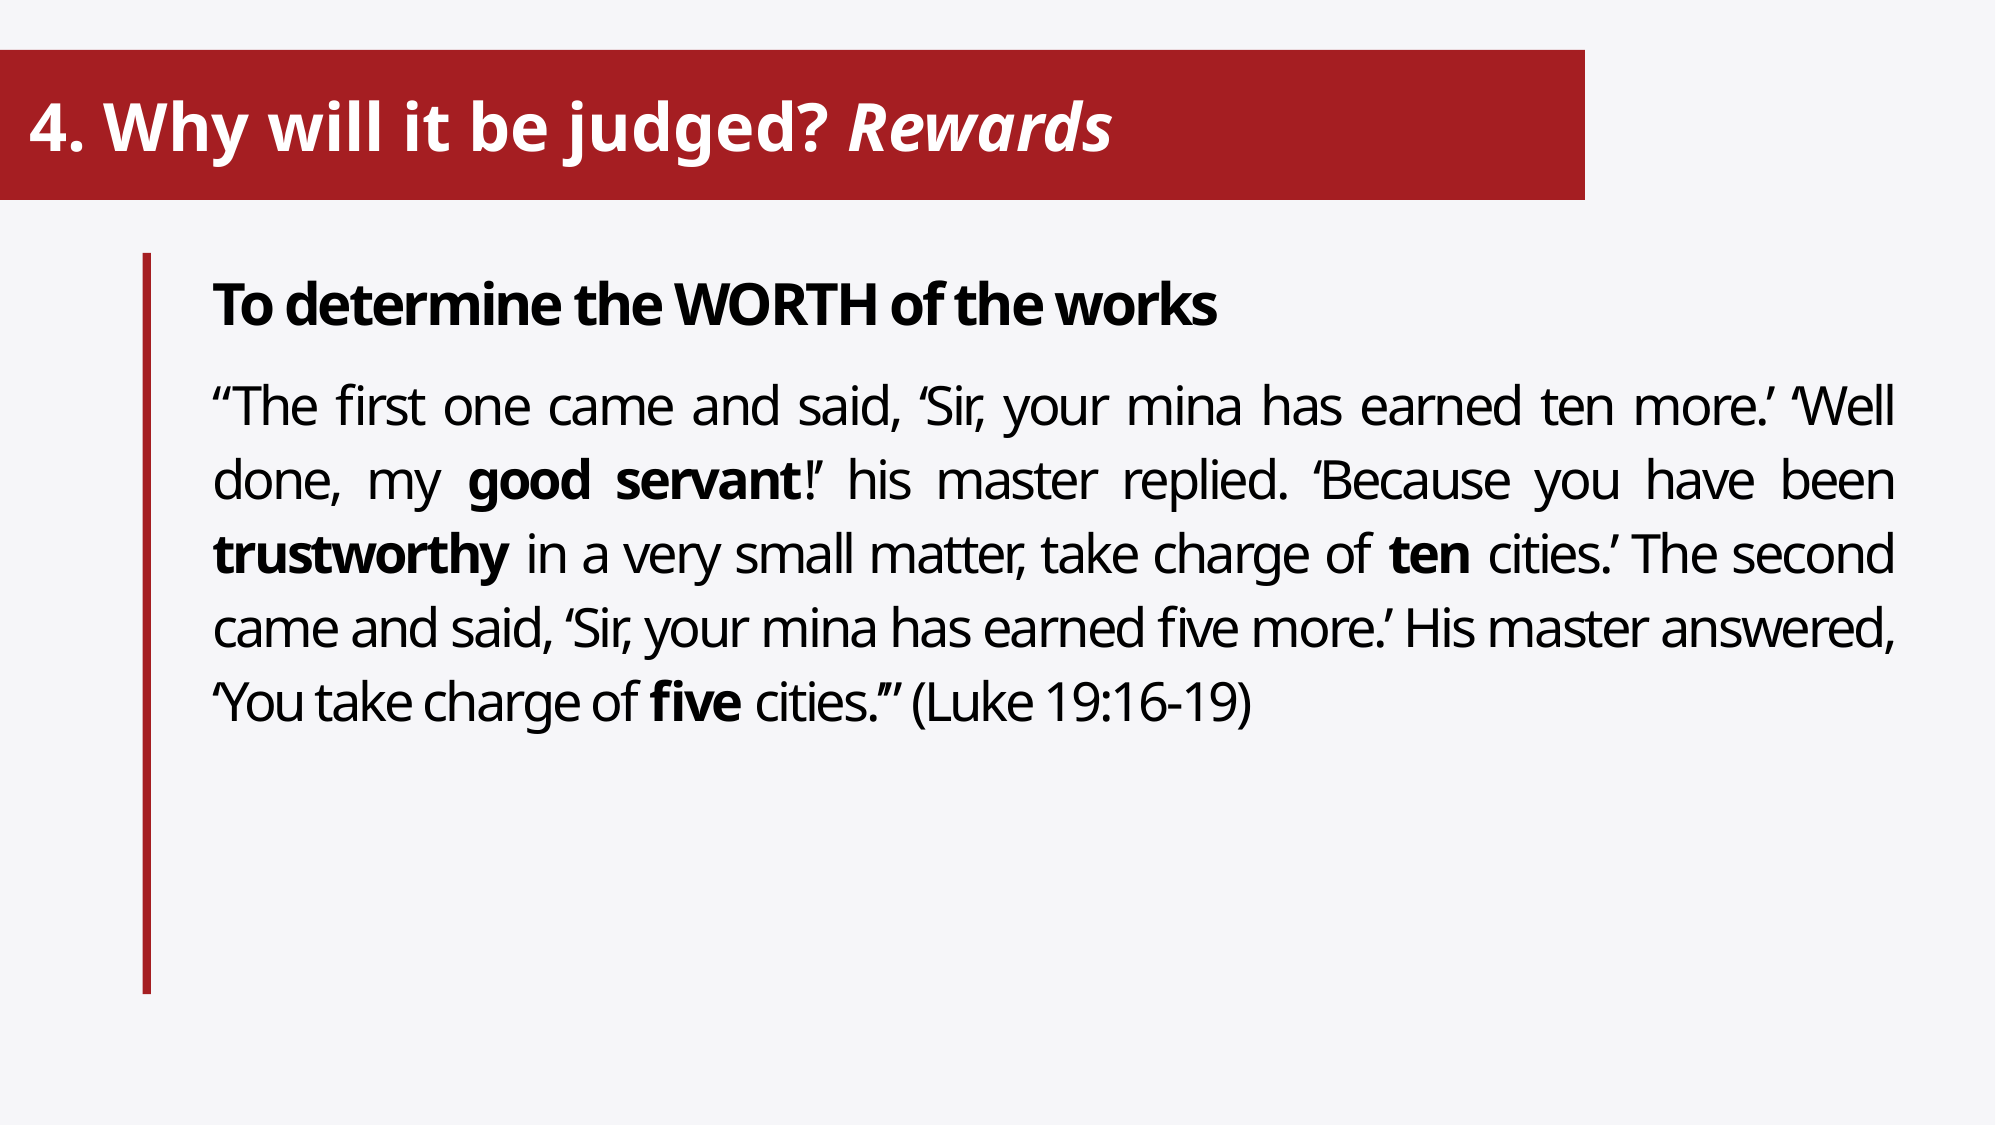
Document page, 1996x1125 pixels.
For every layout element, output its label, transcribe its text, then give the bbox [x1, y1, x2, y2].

title 4. Why will it be judged? Rewards [14, 62, 1810, 188]
subtitle To determine the WORTH of the works “The first one came and said, ‘Sir, your mina has earned ten more.’ ‘Well done, my good servant!’ his master replied. ‘Because you have been trustworthy in a very small matter, take charge of ten cities.’ The second came and said, ‘Sir, your mina has earned five more.’ His master answered, ‘You take charge of five cities.’” (Luke 19:16-19) [197, 249, 1910, 1000]
